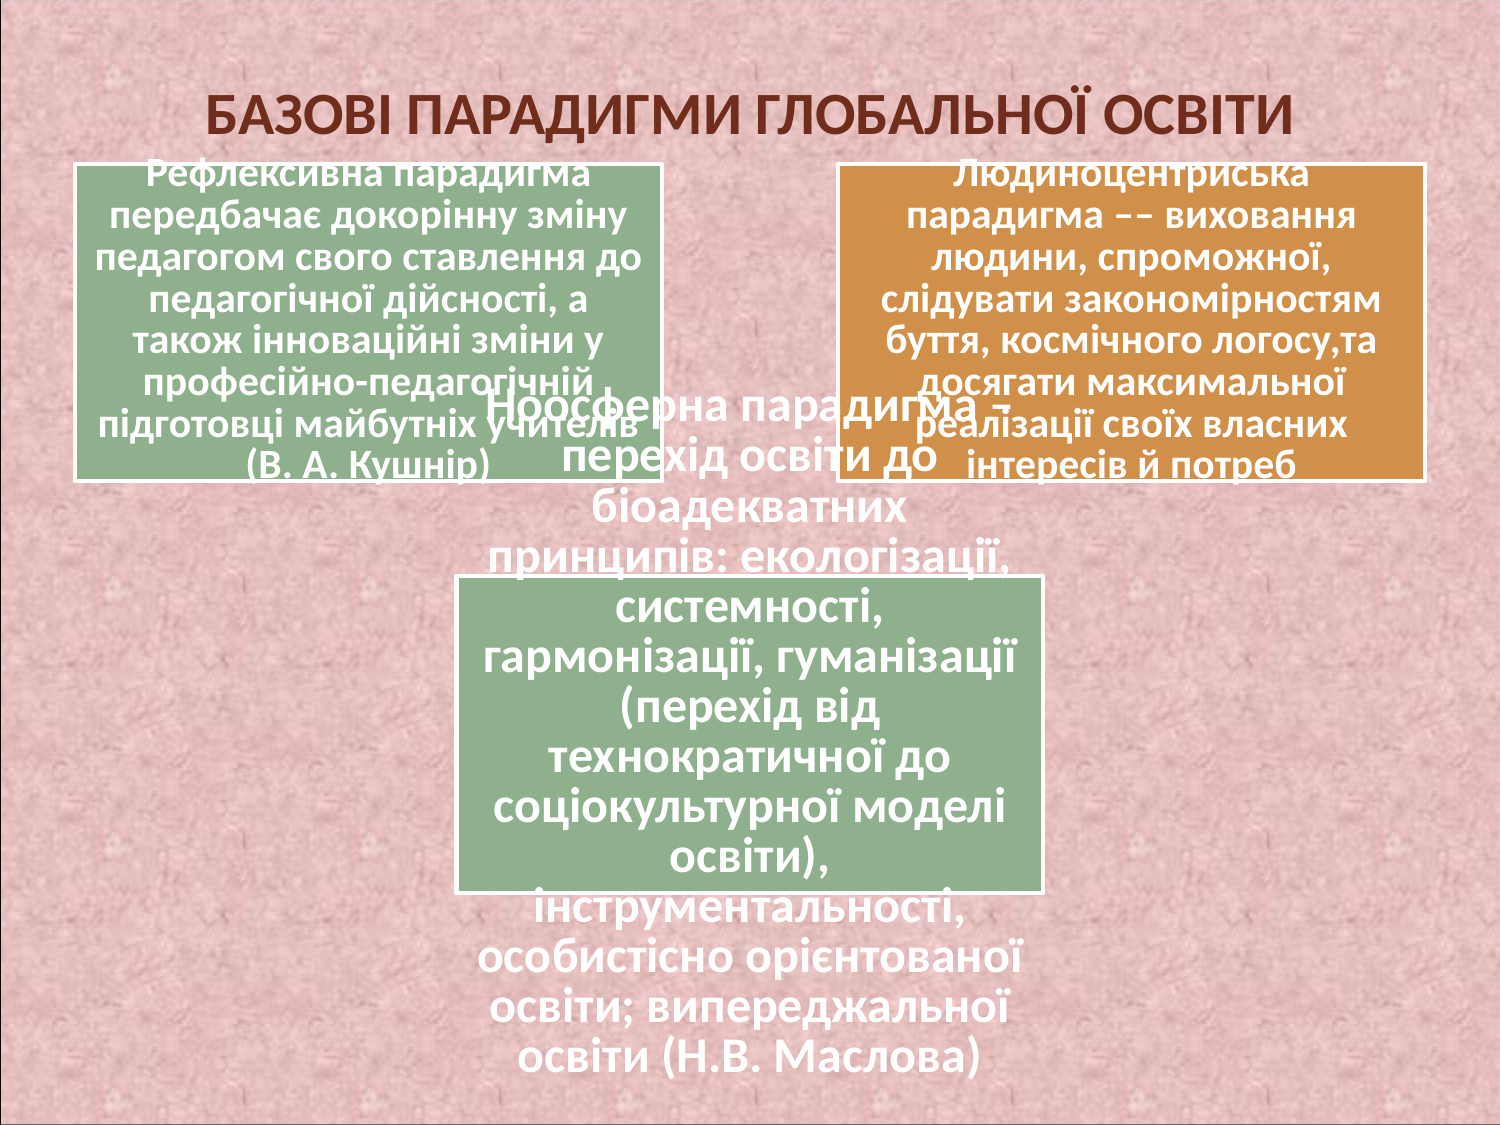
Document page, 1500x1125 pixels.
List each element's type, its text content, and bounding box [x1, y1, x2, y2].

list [74, 163, 1426, 1079]
picture [0, 0, 1500, 1125]
title БАЗОВІ ПАРАДИГМИ ГЛОБАЛЬНОЇ ОСВІТИ [74, 44, 1426, 162]
